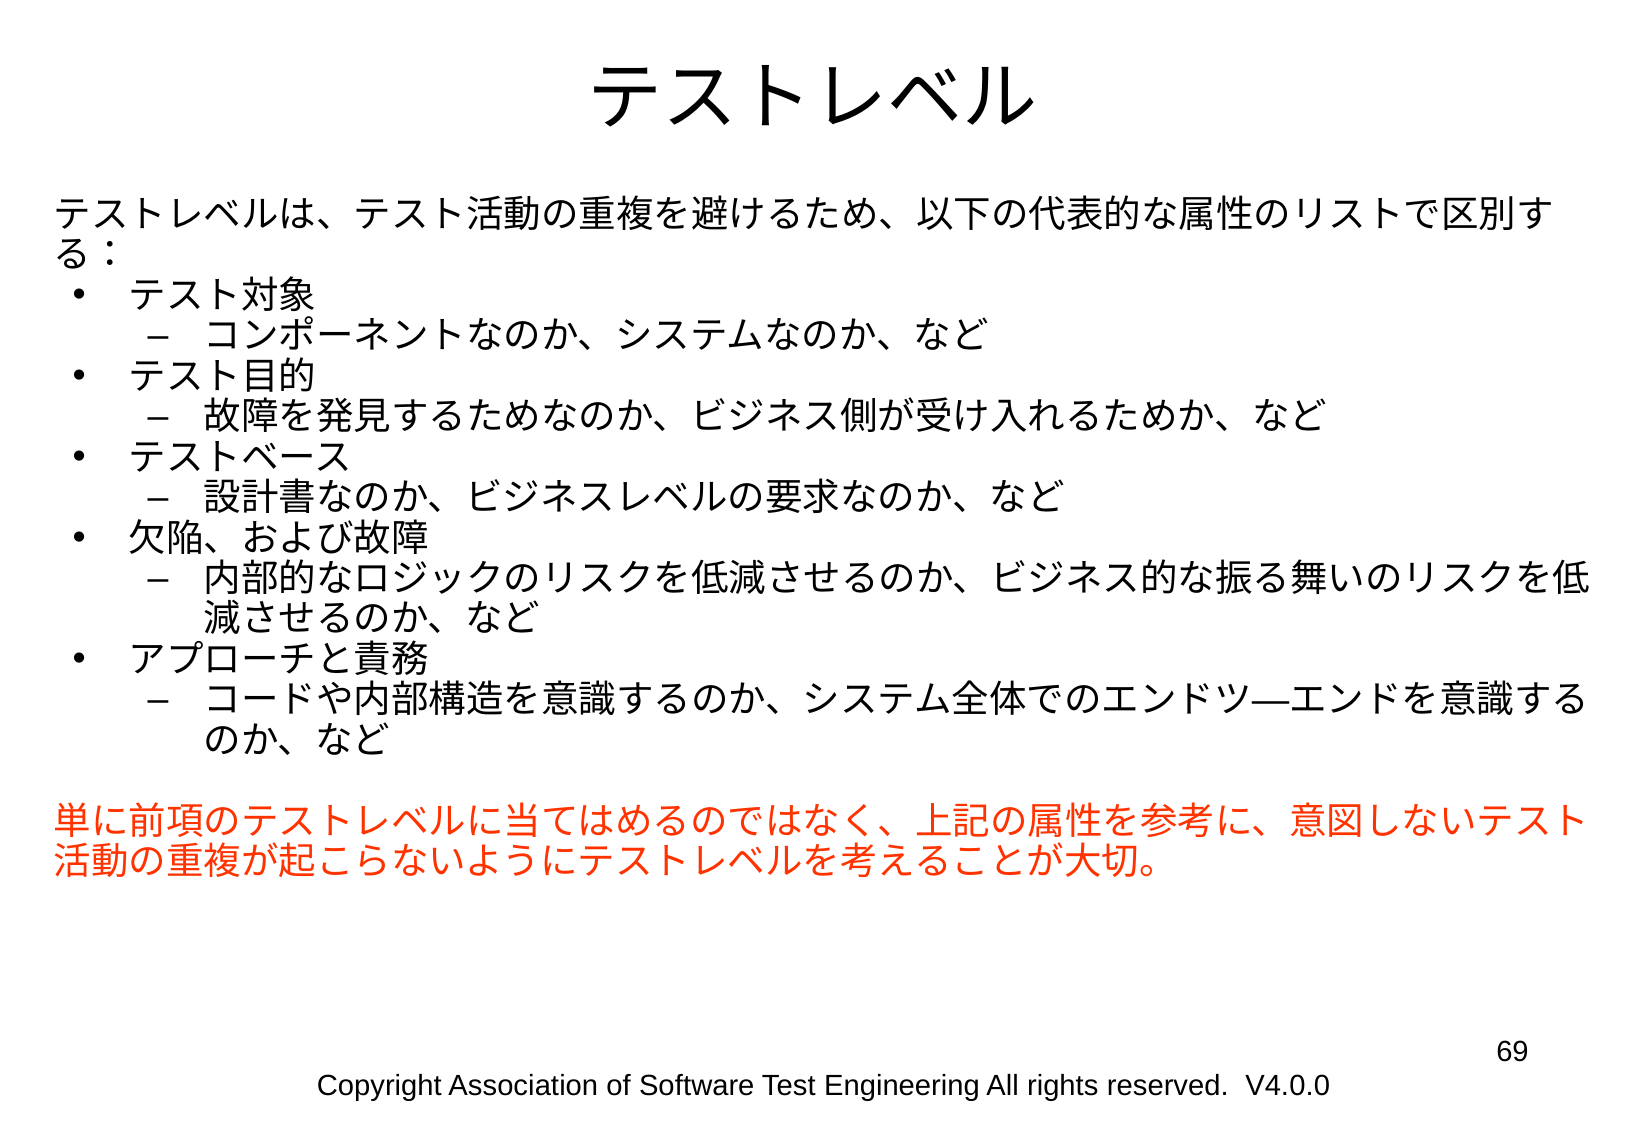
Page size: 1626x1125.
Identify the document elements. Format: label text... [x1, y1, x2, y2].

footer Copyright Association of Software Test Engineering All rights reserved. V4.0.0 [233, 1058, 1415, 1103]
list テストレベルは、テスト活動の重複を避けるため、以下の代表的な属性のリストで区別する： テスト対象 コンポーネントなのか、システムなのか、など テスト目的 故障を発見するためなのか、ビジネス側が受け入れるためか、など テストベース 設計書なのか、ビジネスレベルの要求なのか、など 欠陥、および故障 内部的なロジックのリスクを低減させるのか、ビジネス的な振る舞いのリスクを低減させるのか、など アプローチと責務 コードや内部構造を意識するのか、システム全体でのエンドツ―エンドを意識するのか、など 単に前項のテストレベルに当てはめるのではなく、上記の属性を参考に、意図しないテスト活動の重複が起こらないようにテストレベルを考えることが大切。 [38, 187, 1610, 891]
slide_number ‹#› [1164, 1024, 1544, 1103]
title テストレベル [81, 0, 1544, 188]
